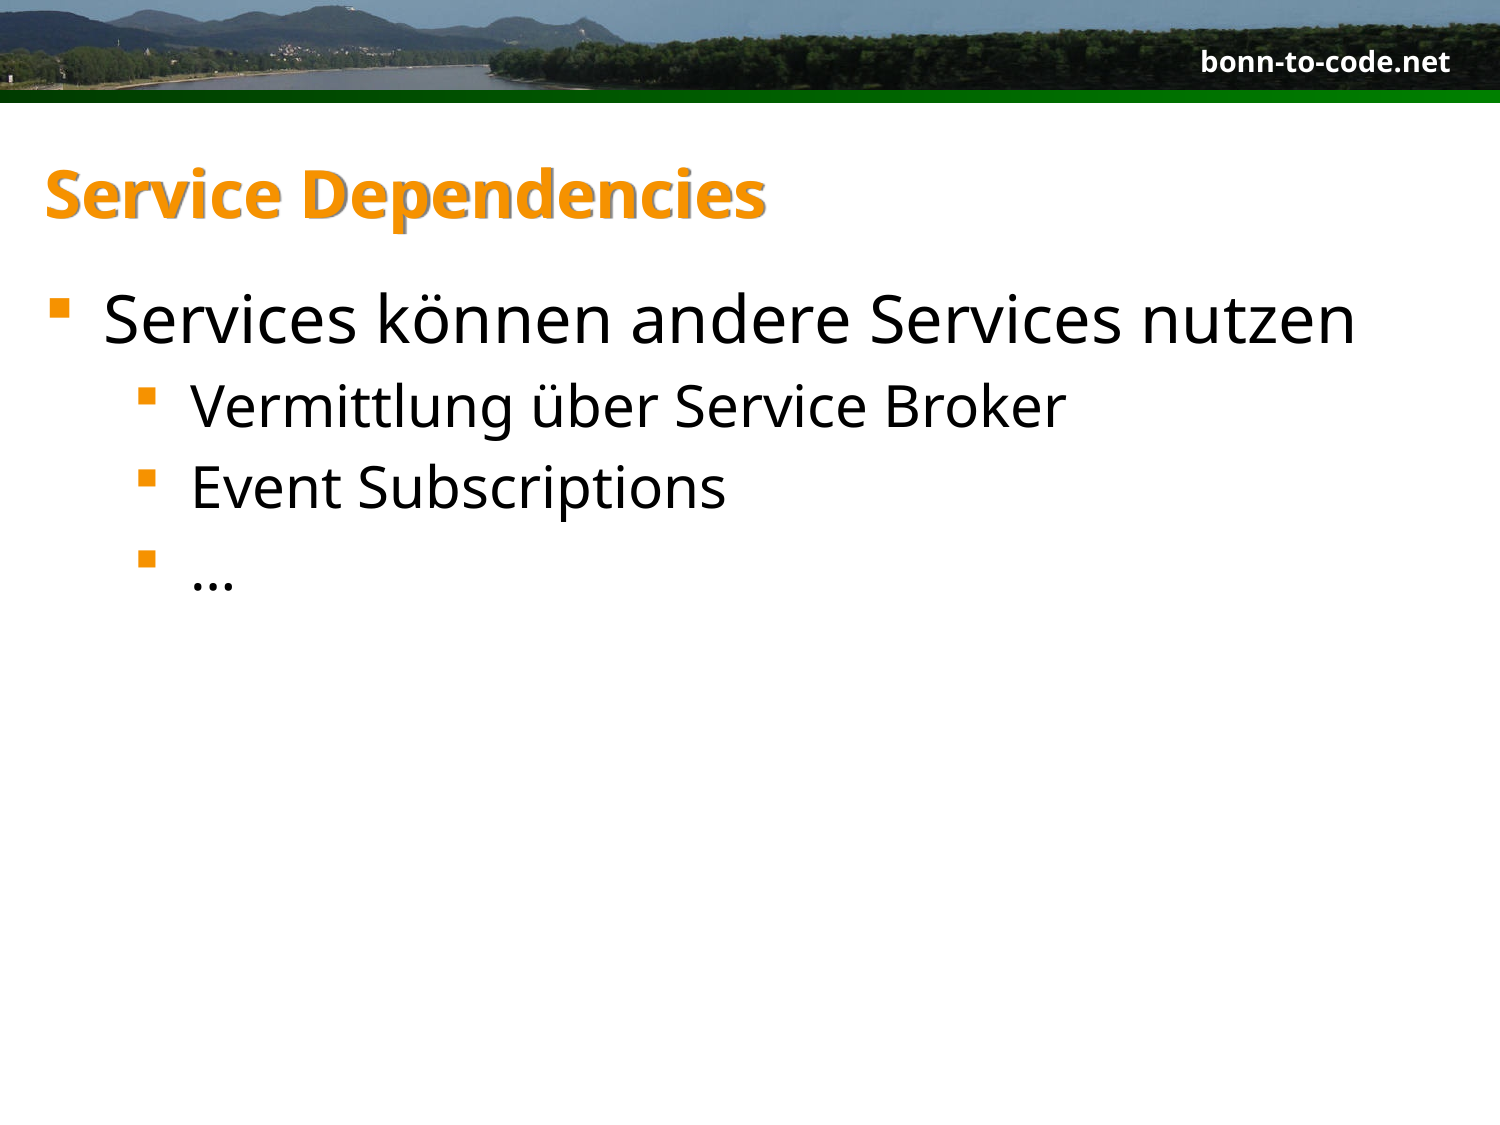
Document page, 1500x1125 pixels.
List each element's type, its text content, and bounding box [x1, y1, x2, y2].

picture [0, 0, 1500, 90]
title Service Dependencies [29, 113, 1471, 269]
list Services können andere Services nutzen Vermittlung über Service Broker Event Subscriptions … [29, 269, 1471, 1125]
